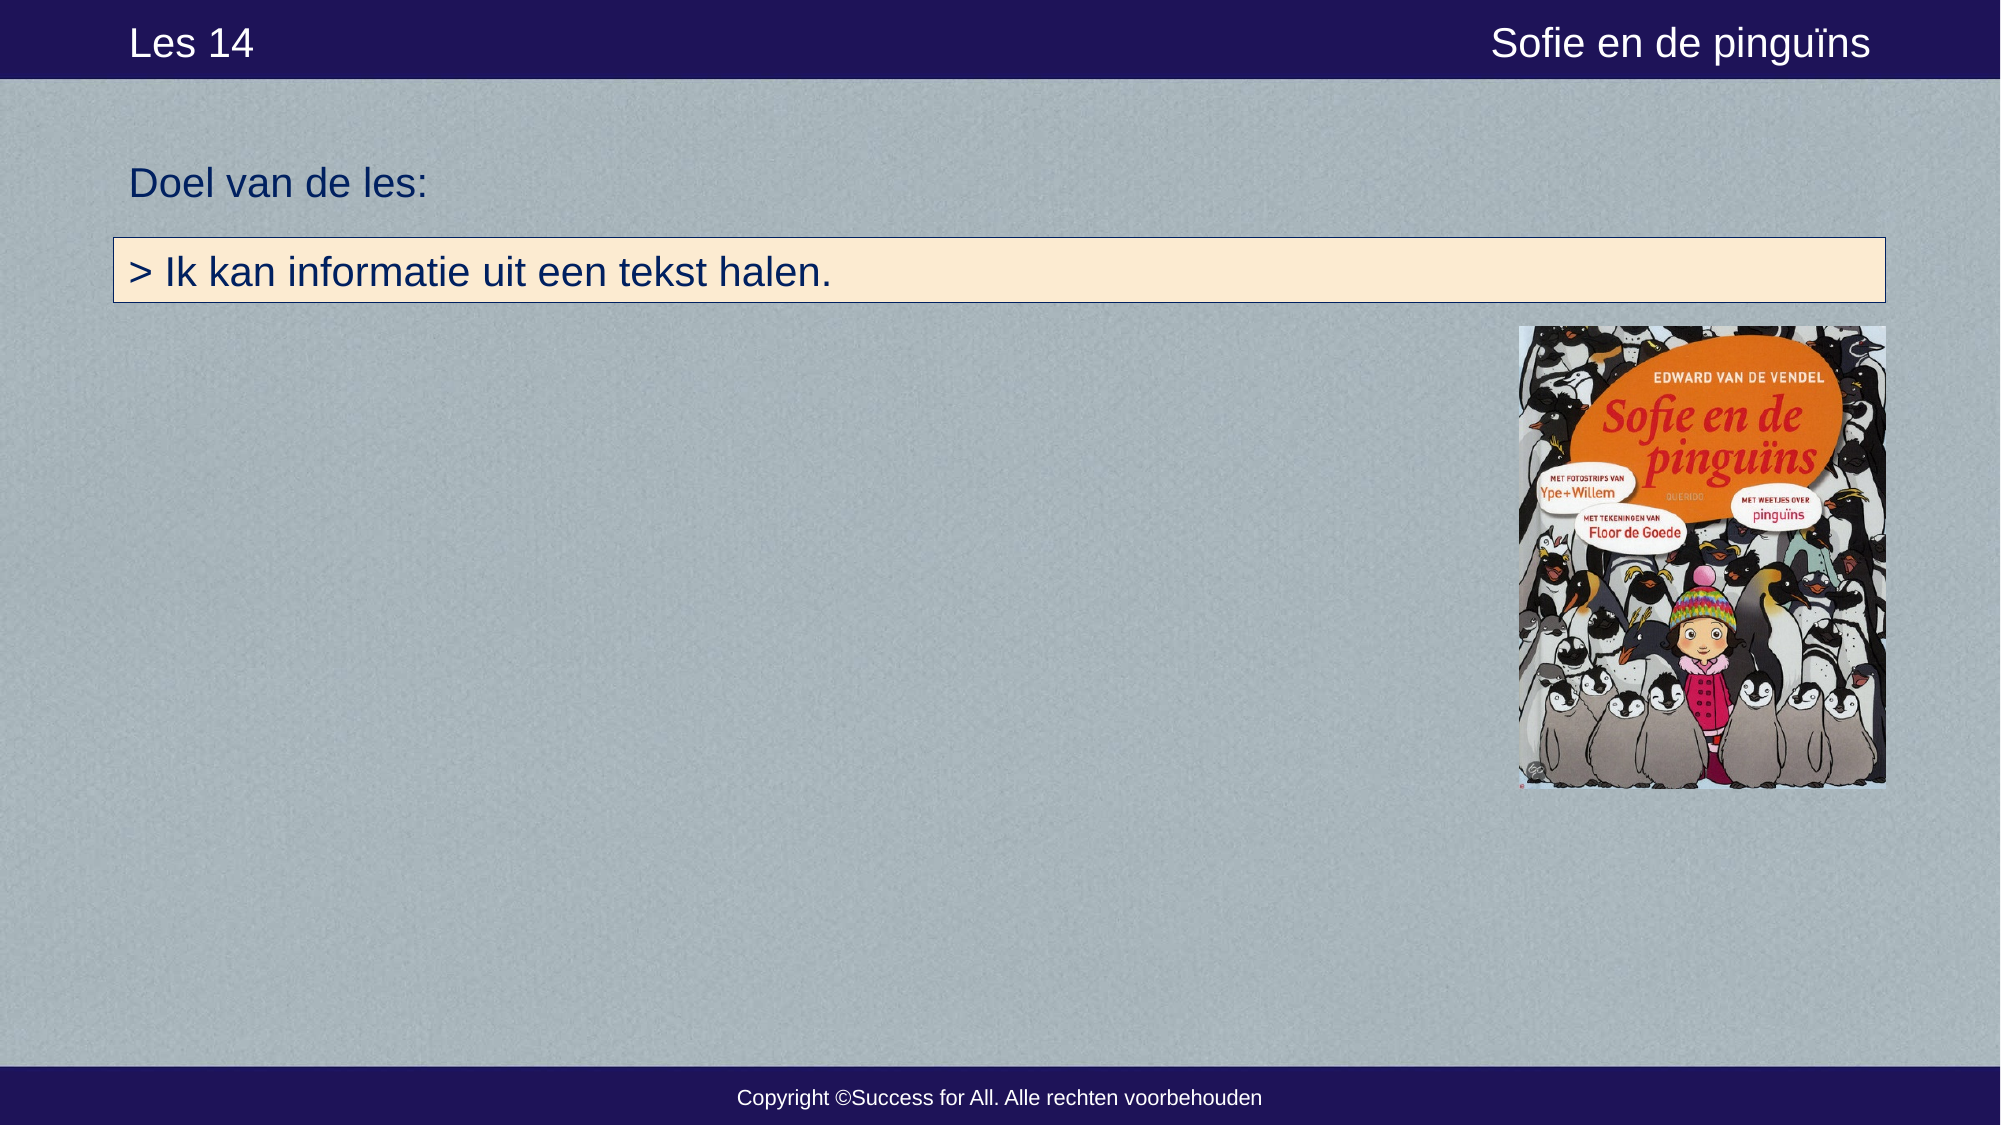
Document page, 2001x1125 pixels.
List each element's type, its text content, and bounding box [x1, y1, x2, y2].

text_box Les 14 [114, 8, 354, 73]
text_box Doel van de les: [113, 148, 1635, 214]
picture [0, 0, 2001, 1125]
text_box Copyright ©Success for All. Alle rechten voorbehouden [0, 1076, 2000, 1125]
text_box > Ik kan informatie uit een tekst halen. [113, 237, 1886, 303]
text_box Sofie en de pinguïns [999, 8, 1886, 73]
